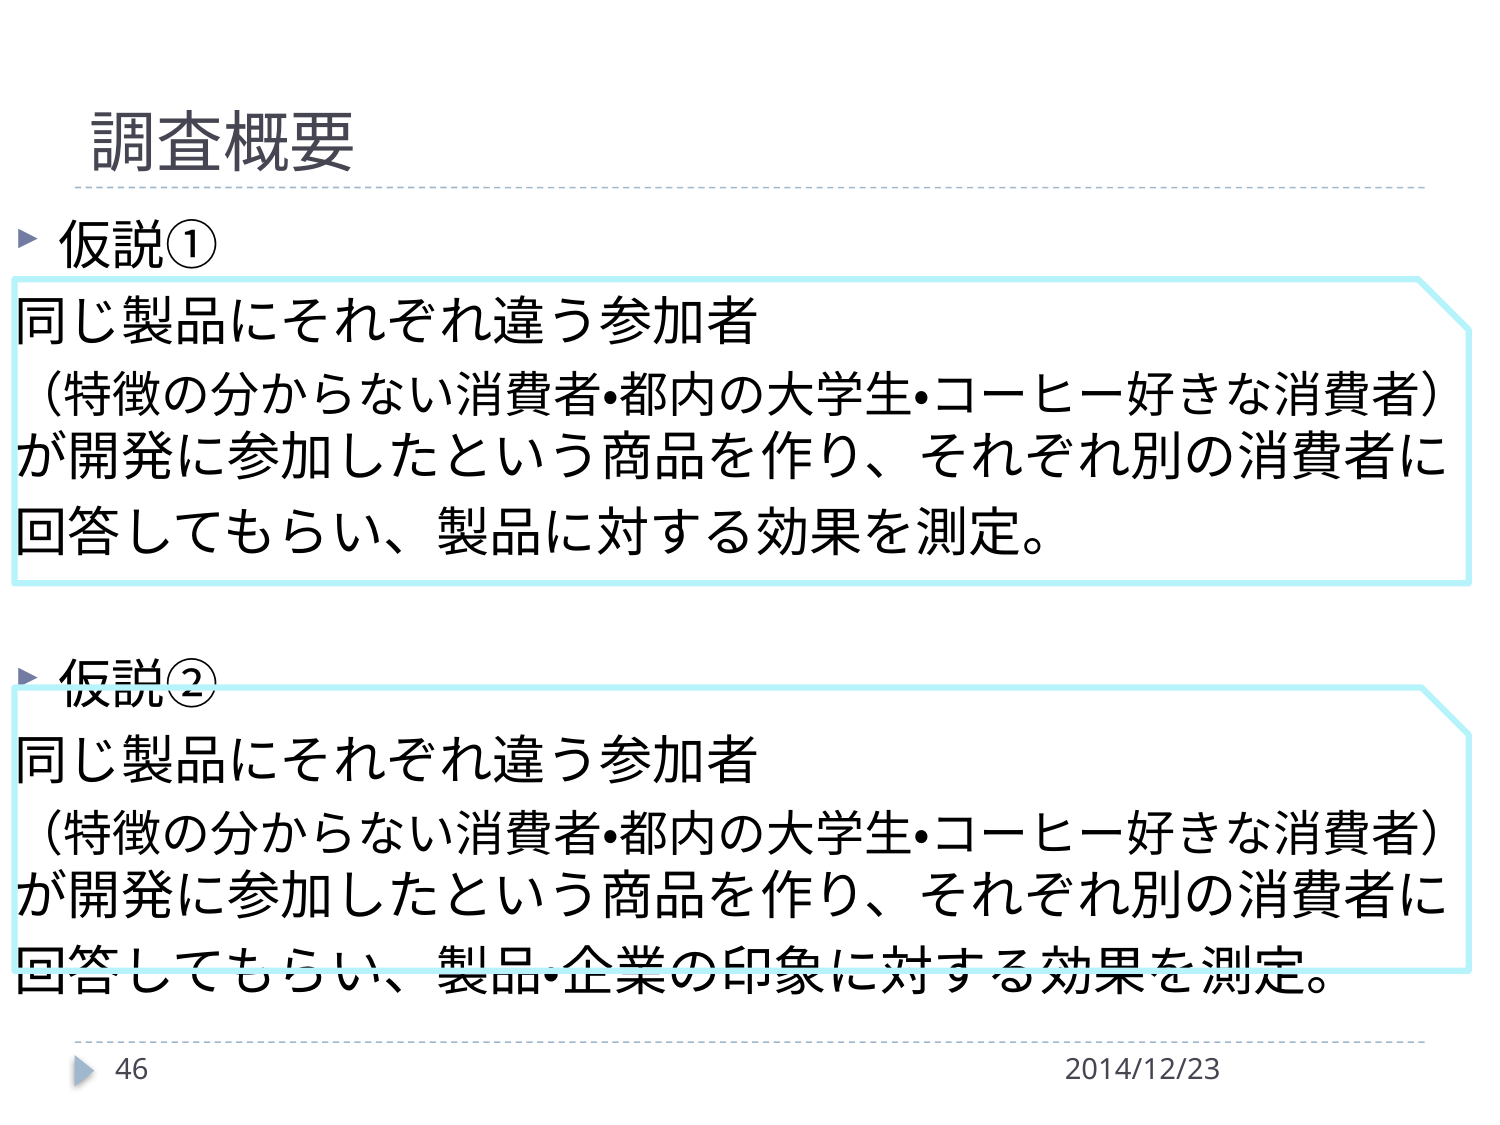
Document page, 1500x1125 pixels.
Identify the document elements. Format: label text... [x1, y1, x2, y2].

slide_number 46 [100, 1042, 426, 1103]
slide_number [1050, 1042, 1426, 1103]
text_box [12, 277, 1471, 585]
title 調査概要 [75, 24, 1425, 188]
list 仮説① 同じ製品にそれぞれ違う参加者 （特徴の分からない消費者・都内の大学生・コーヒー好きな消費者）が開発に参加したという商品を作り、それぞれ別の消費者に 回答してもらい、製品に対する効果を測定。 仮説② 同じ製品にそれぞれ違う参加者 （特徴の分からない消費者・都内の大学生・コーヒー好きな消費者）が開発に参加したという商品を作り、それぞれ別の消費者に 回答してもらい、製品・企業の印象に対する効果を測定。 [0, 204, 1500, 1015]
text_box [12, 685, 1471, 973]
